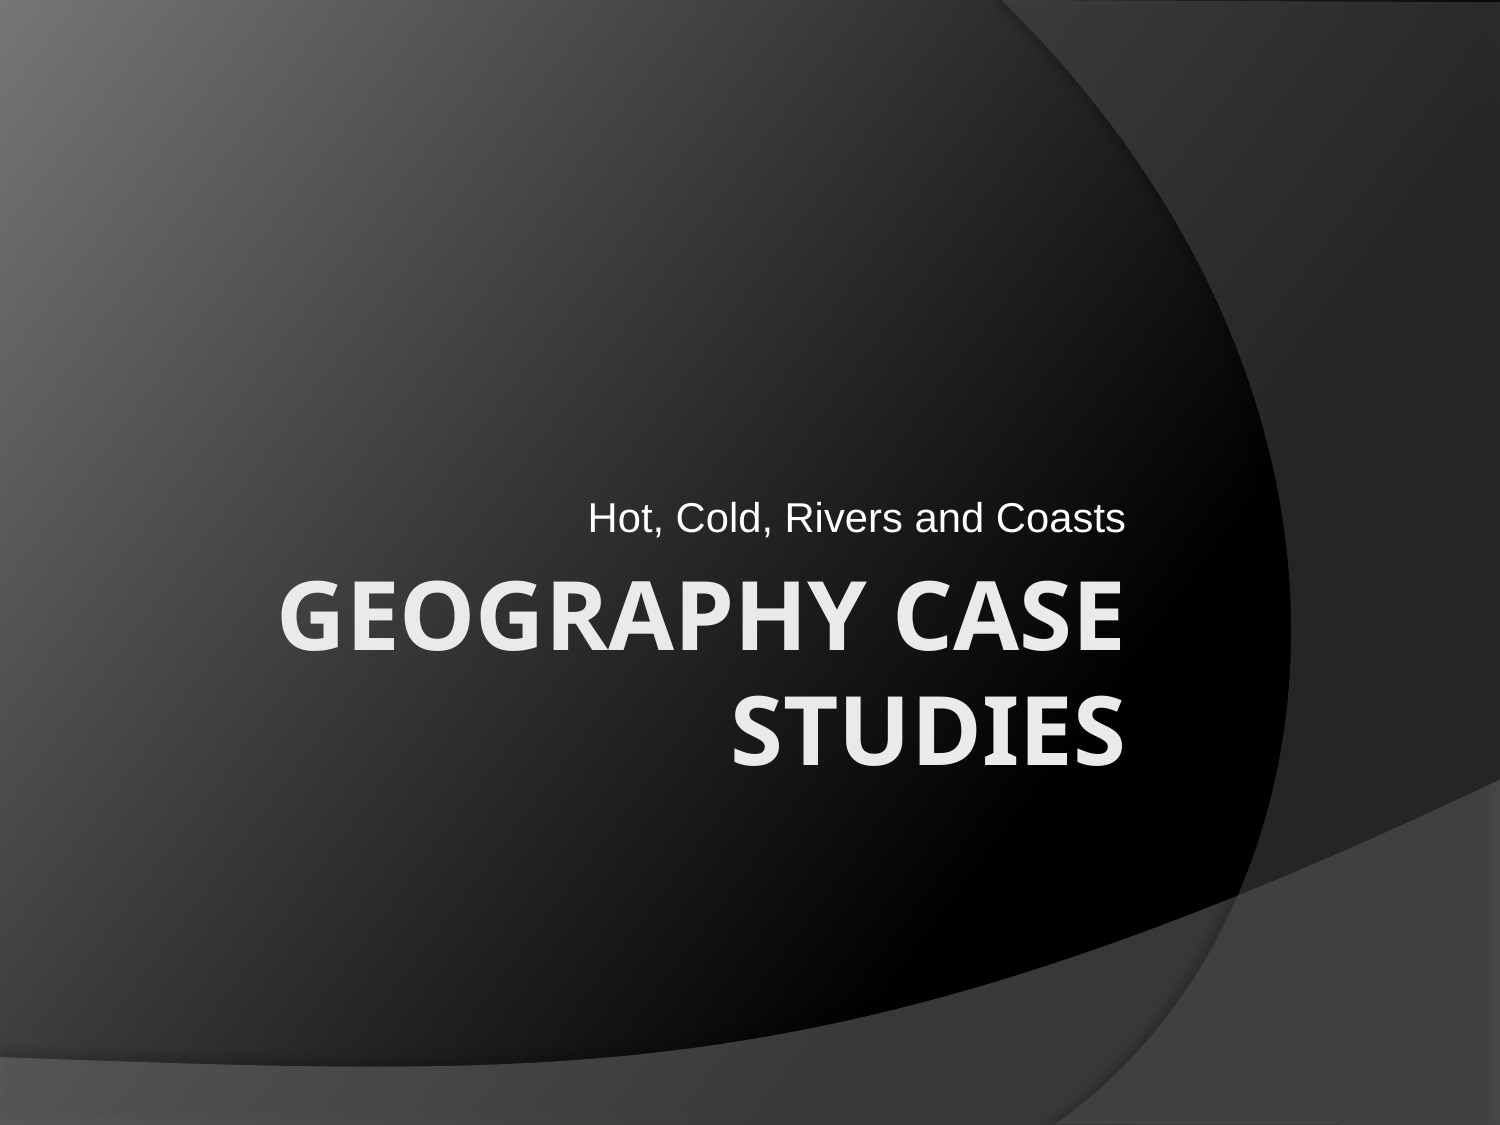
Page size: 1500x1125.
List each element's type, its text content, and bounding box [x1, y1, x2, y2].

subtitle Hot, Cold, Rivers and Coasts [71, 253, 1134, 541]
title Geography Case studies [70, 547, 1134, 925]
